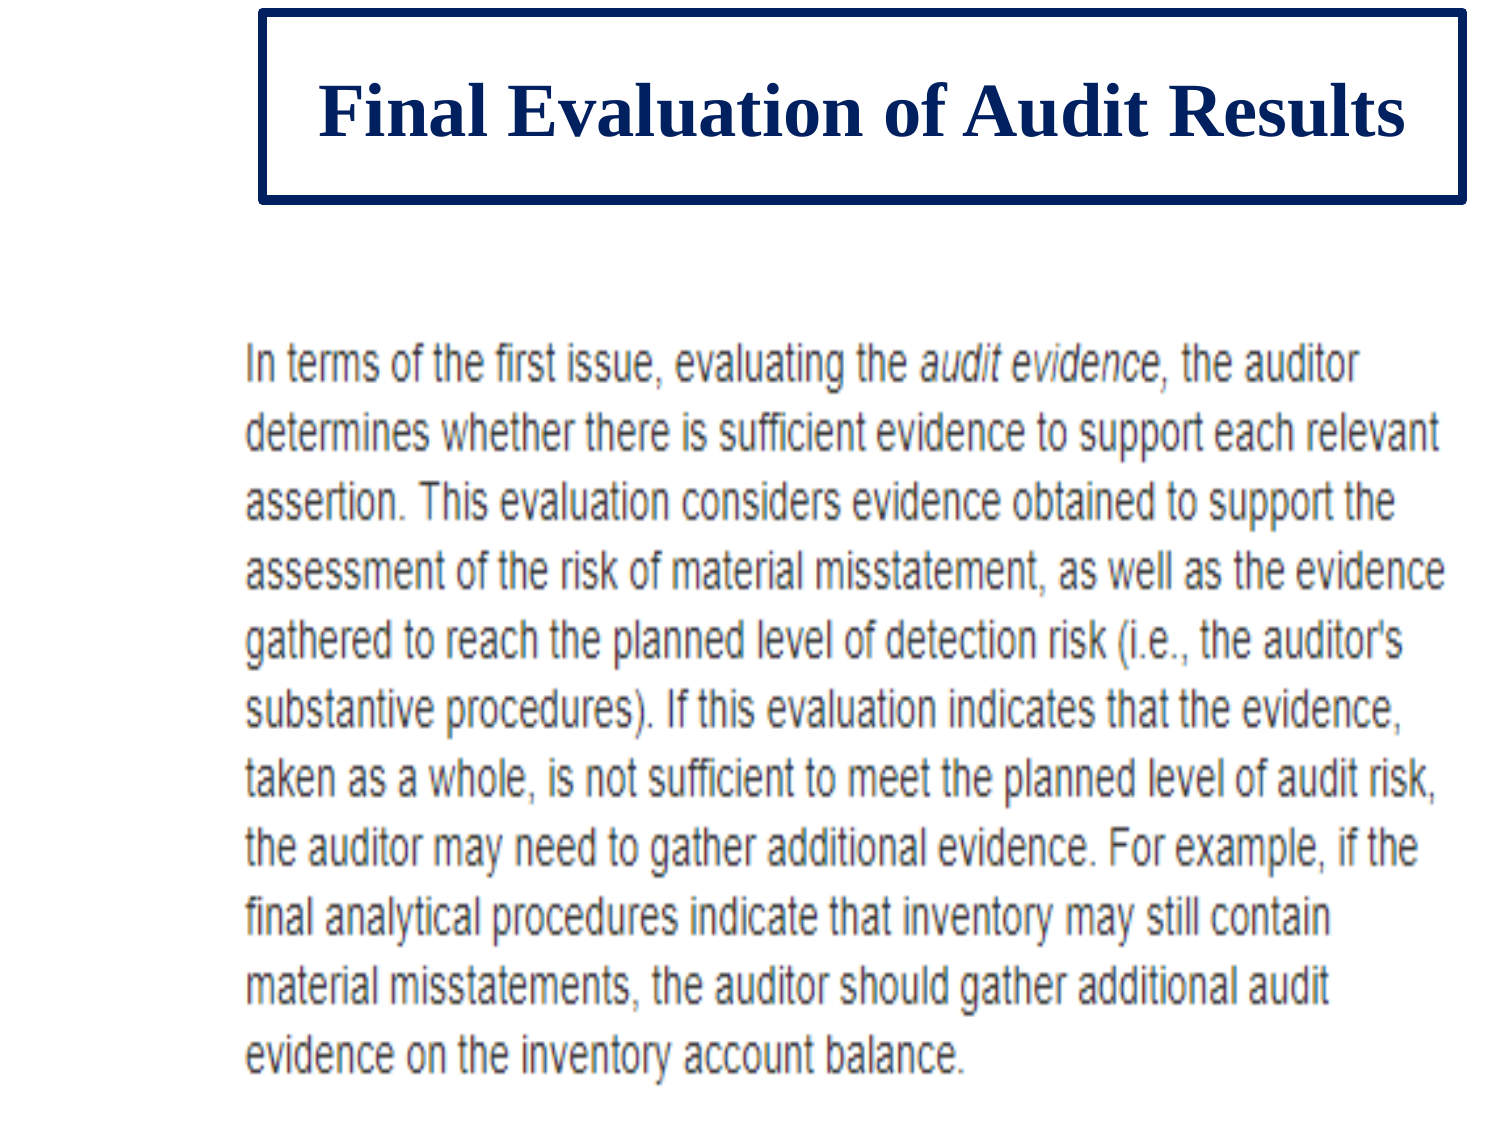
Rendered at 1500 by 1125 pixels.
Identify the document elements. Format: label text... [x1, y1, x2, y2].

title Final Evaluation of Audit Results [258, 8, 1467, 205]
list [224, 310, 1463, 1113]
